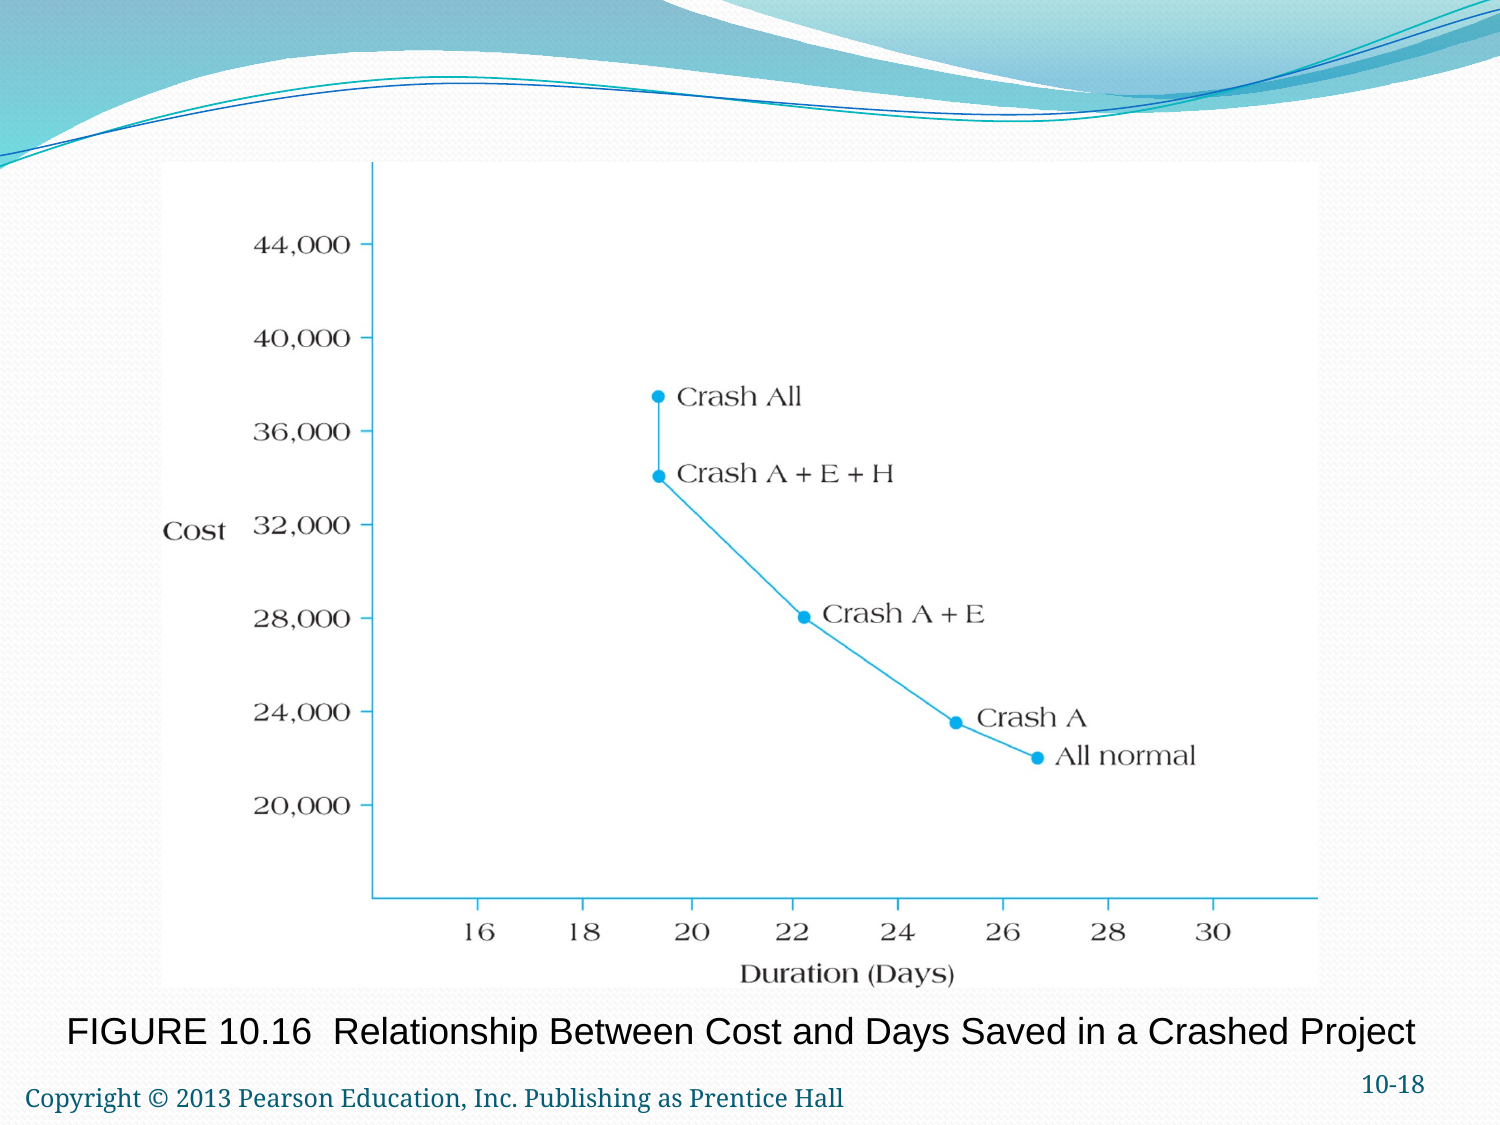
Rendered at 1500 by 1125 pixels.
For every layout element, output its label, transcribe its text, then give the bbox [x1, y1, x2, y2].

slide_number 10-18 [1299, 1042, 1425, 1103]
picture [162, 162, 1318, 988]
text_box FIGURE 10.16 Relationship Between Cost and Days Saved in a Crashed Project [51, 999, 1443, 1060]
text_box Copyright © 2013 Pearson Education, Inc. Publishing as Prentice Hall [24, 1074, 988, 1113]
